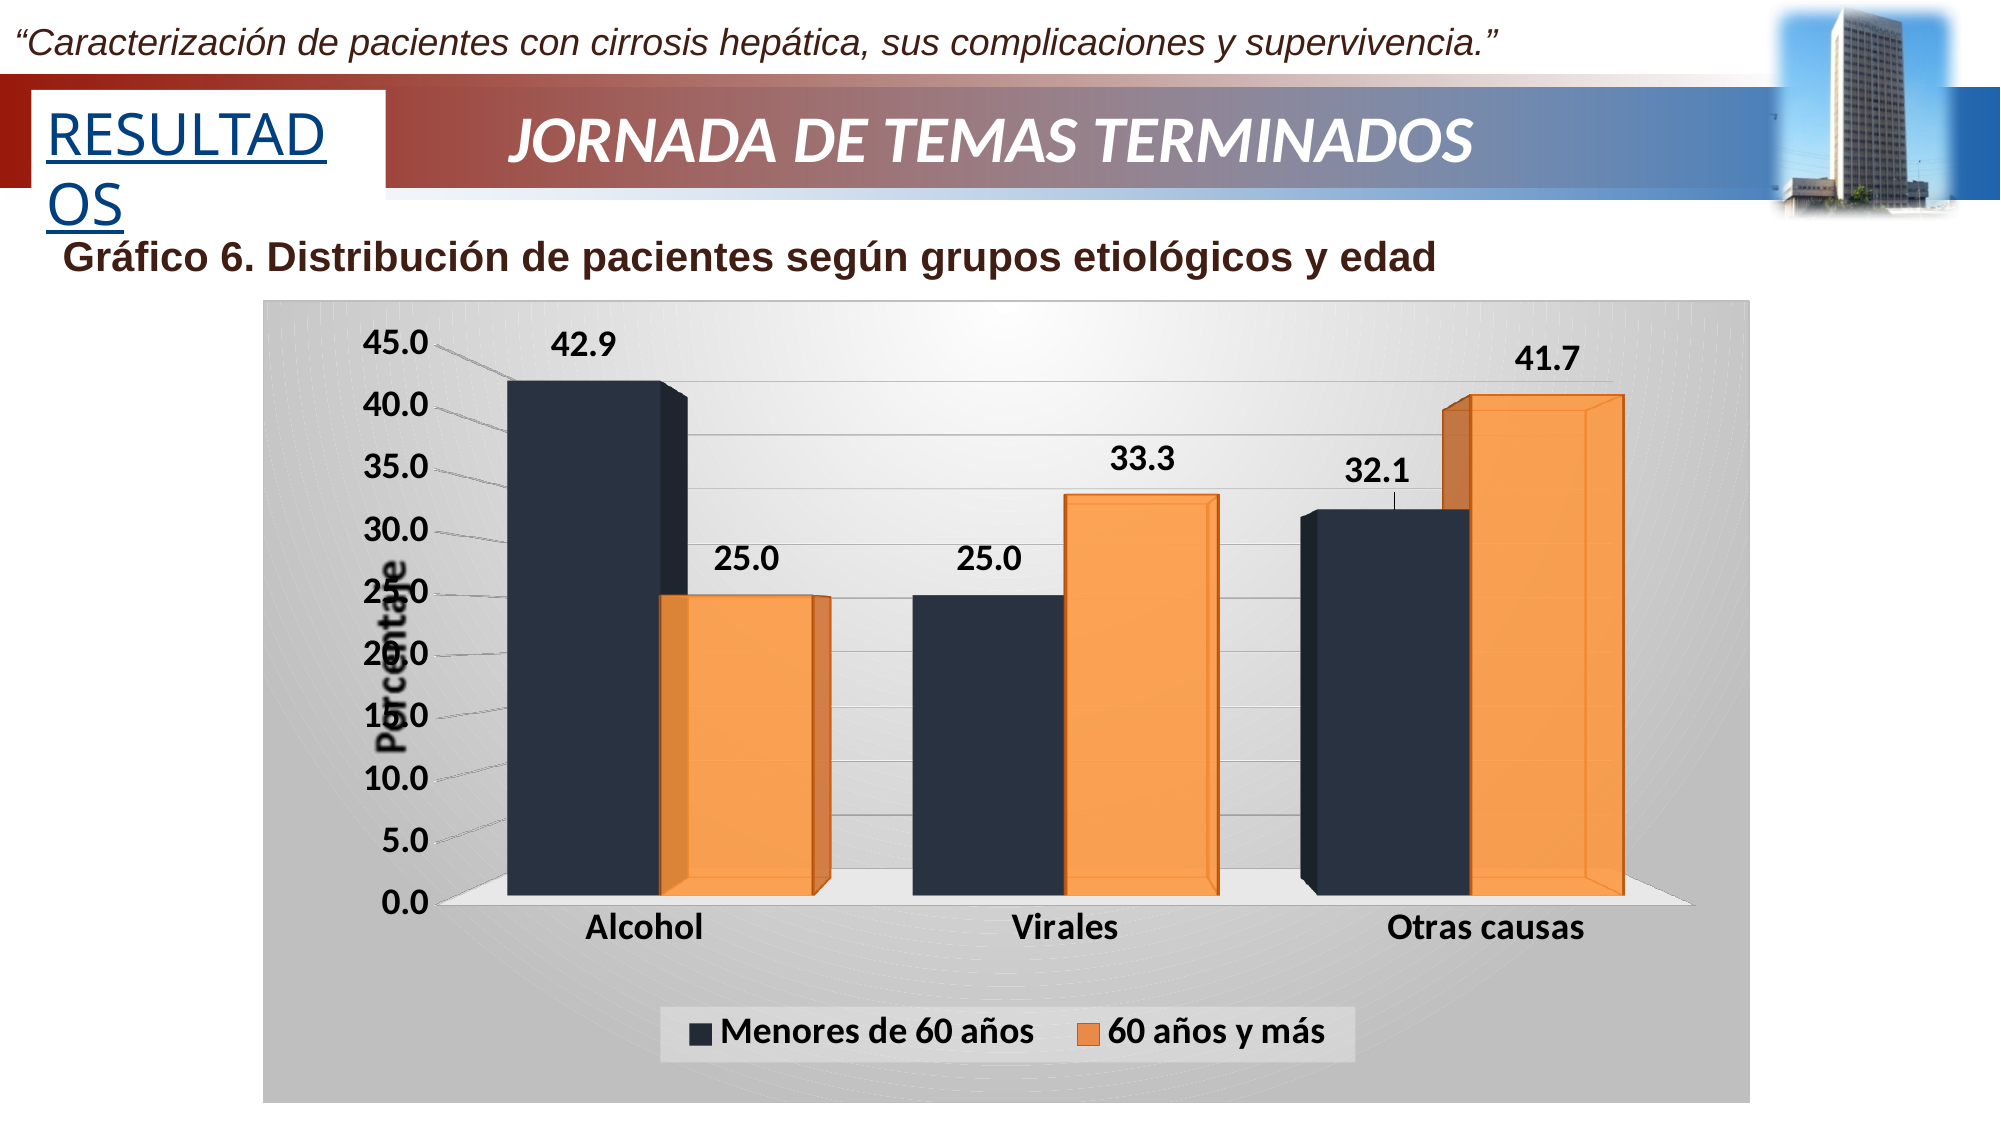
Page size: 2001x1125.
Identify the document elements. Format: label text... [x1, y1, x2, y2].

text_box “Caracterización de pacientes con cirrosis hepática, sus complicaciones y supervivencia.” [0, 10, 1697, 71]
title JORNADA DE TEMAS TERMINADOS [386, 89, 1800, 183]
chart [262, 299, 1750, 1104]
text_box Gráfico 6. Distribución de pacientes según grupos etiológicos y edad [48, 209, 1815, 288]
text_box RESULTADOS [31, 89, 386, 245]
picture [1783, 22, 1949, 200]
